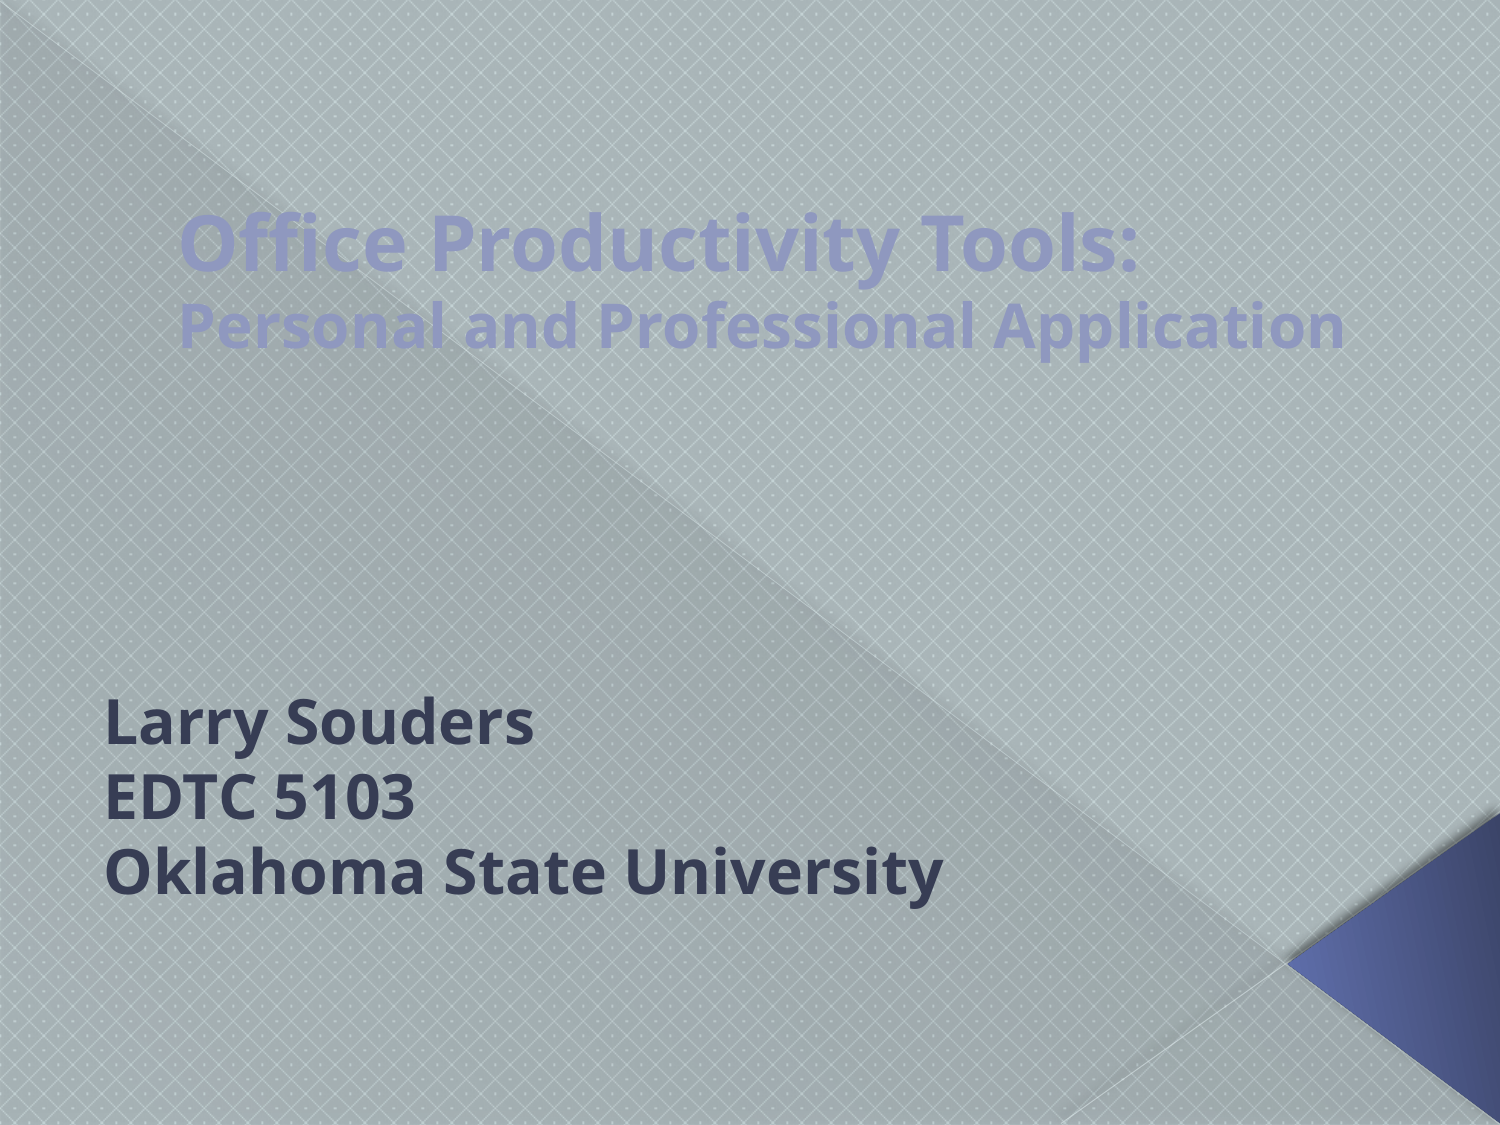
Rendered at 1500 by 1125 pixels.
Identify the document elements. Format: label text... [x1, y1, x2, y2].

subtitle Larry Souders EDTC 5103 Oklahoma State University [88, 600, 1412, 1025]
title Office Productivity Tools: Personal and Professional Application [88, 127, 1412, 369]
